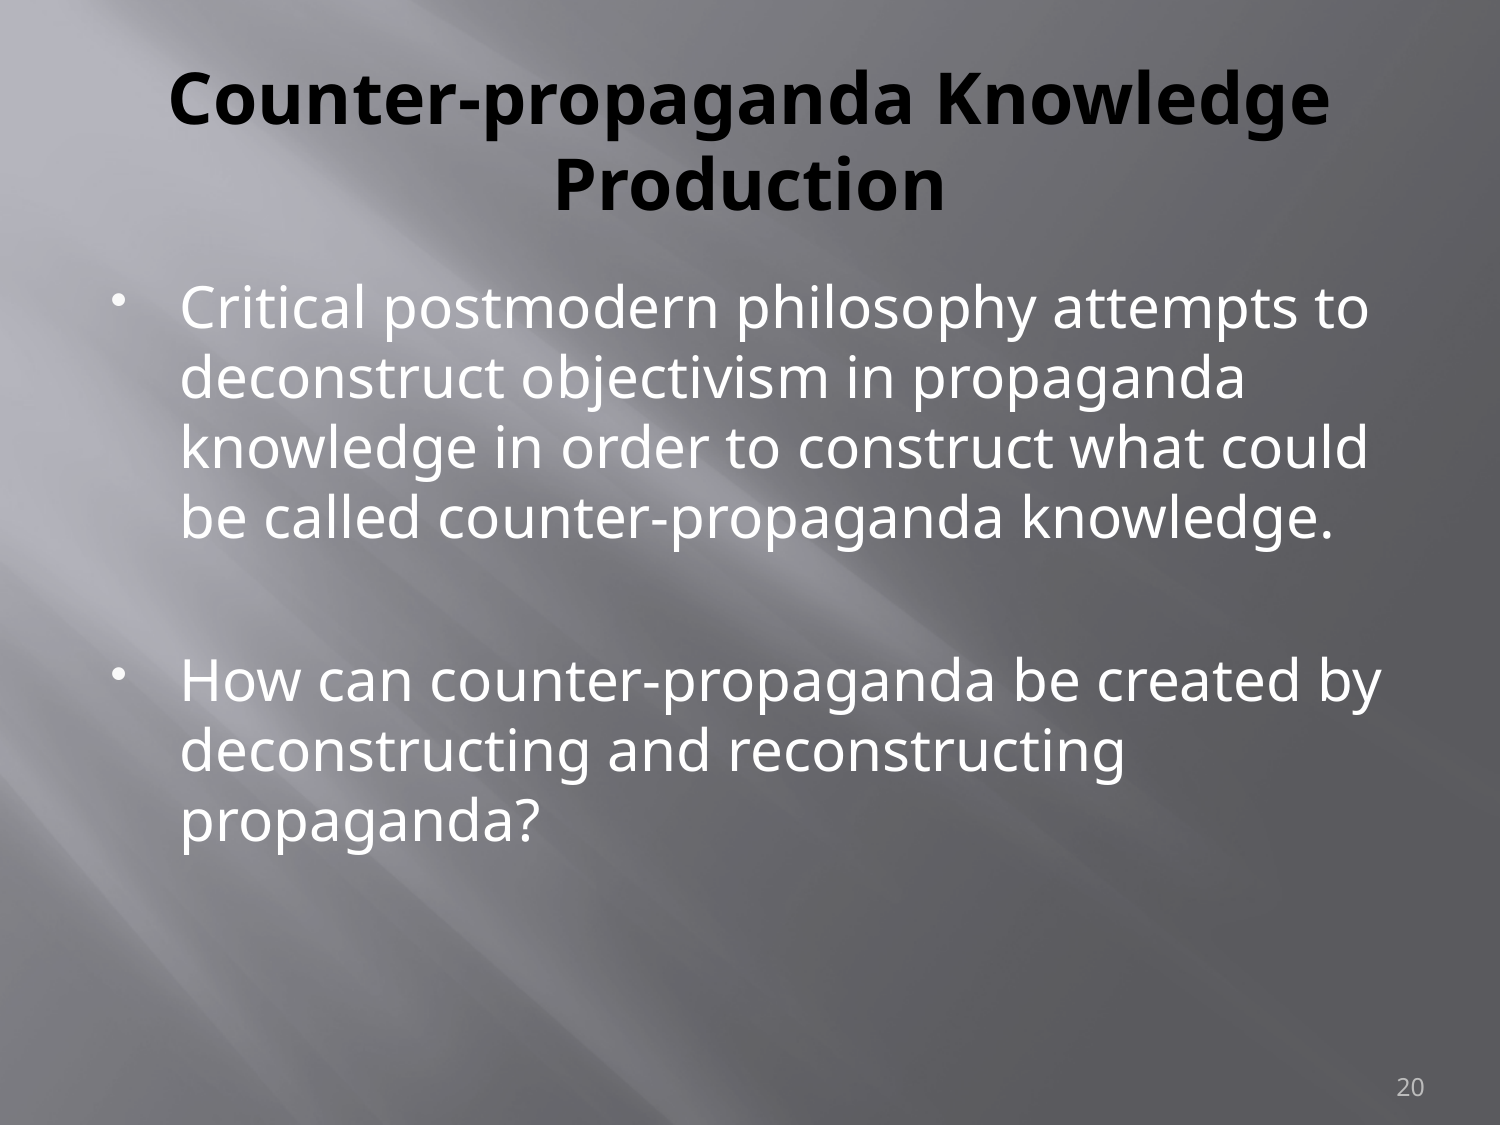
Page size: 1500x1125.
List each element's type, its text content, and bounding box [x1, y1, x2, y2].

title Counter-propaganda Knowledge Production [75, 45, 1425, 233]
list Critical postmodern philosophy attempts to deconstruct objectivism in propaganda knowledge in order to construct what could be called counter-propaganda knowledge. How can counter-propaganda be created by deconstructing and reconstructing propaganda? [75, 262, 1425, 1035]
slide_number 20 [1299, 1052, 1425, 1113]
